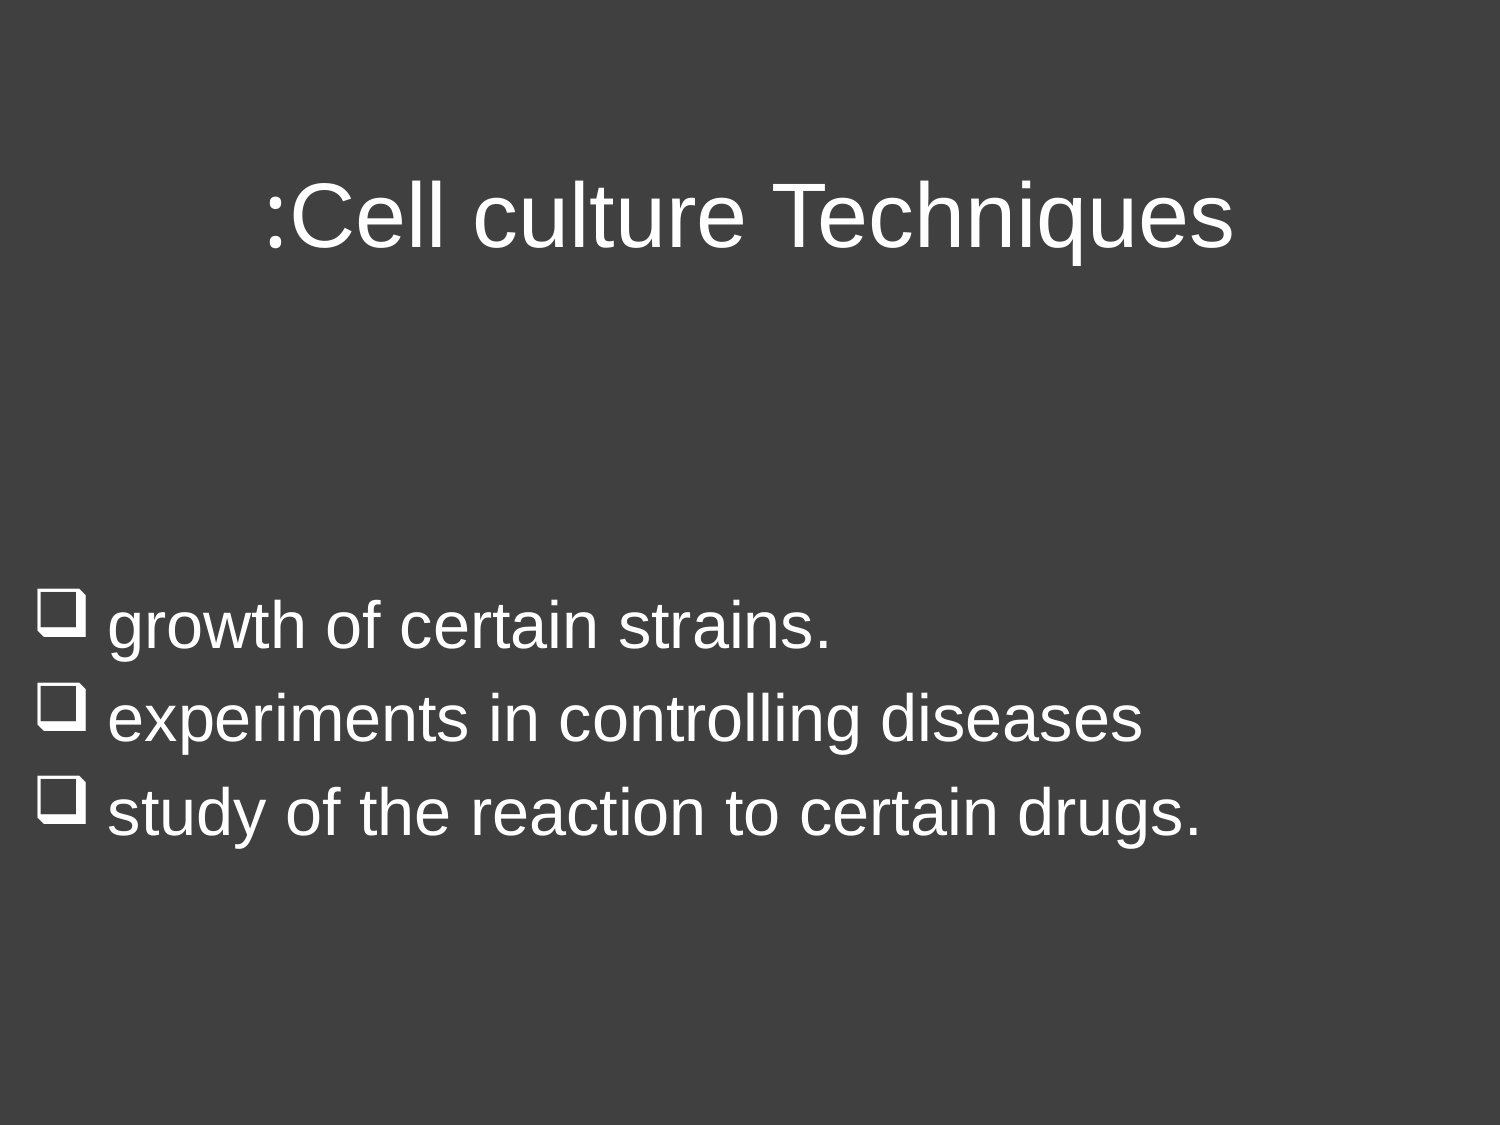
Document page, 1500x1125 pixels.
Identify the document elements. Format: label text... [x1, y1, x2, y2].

title Cell culture Techniques: [112, 90, 1388, 332]
subtitle growth of certain strains. experiments in controlling diseases study of the reaction to certain drugs. [17, 574, 1471, 862]
